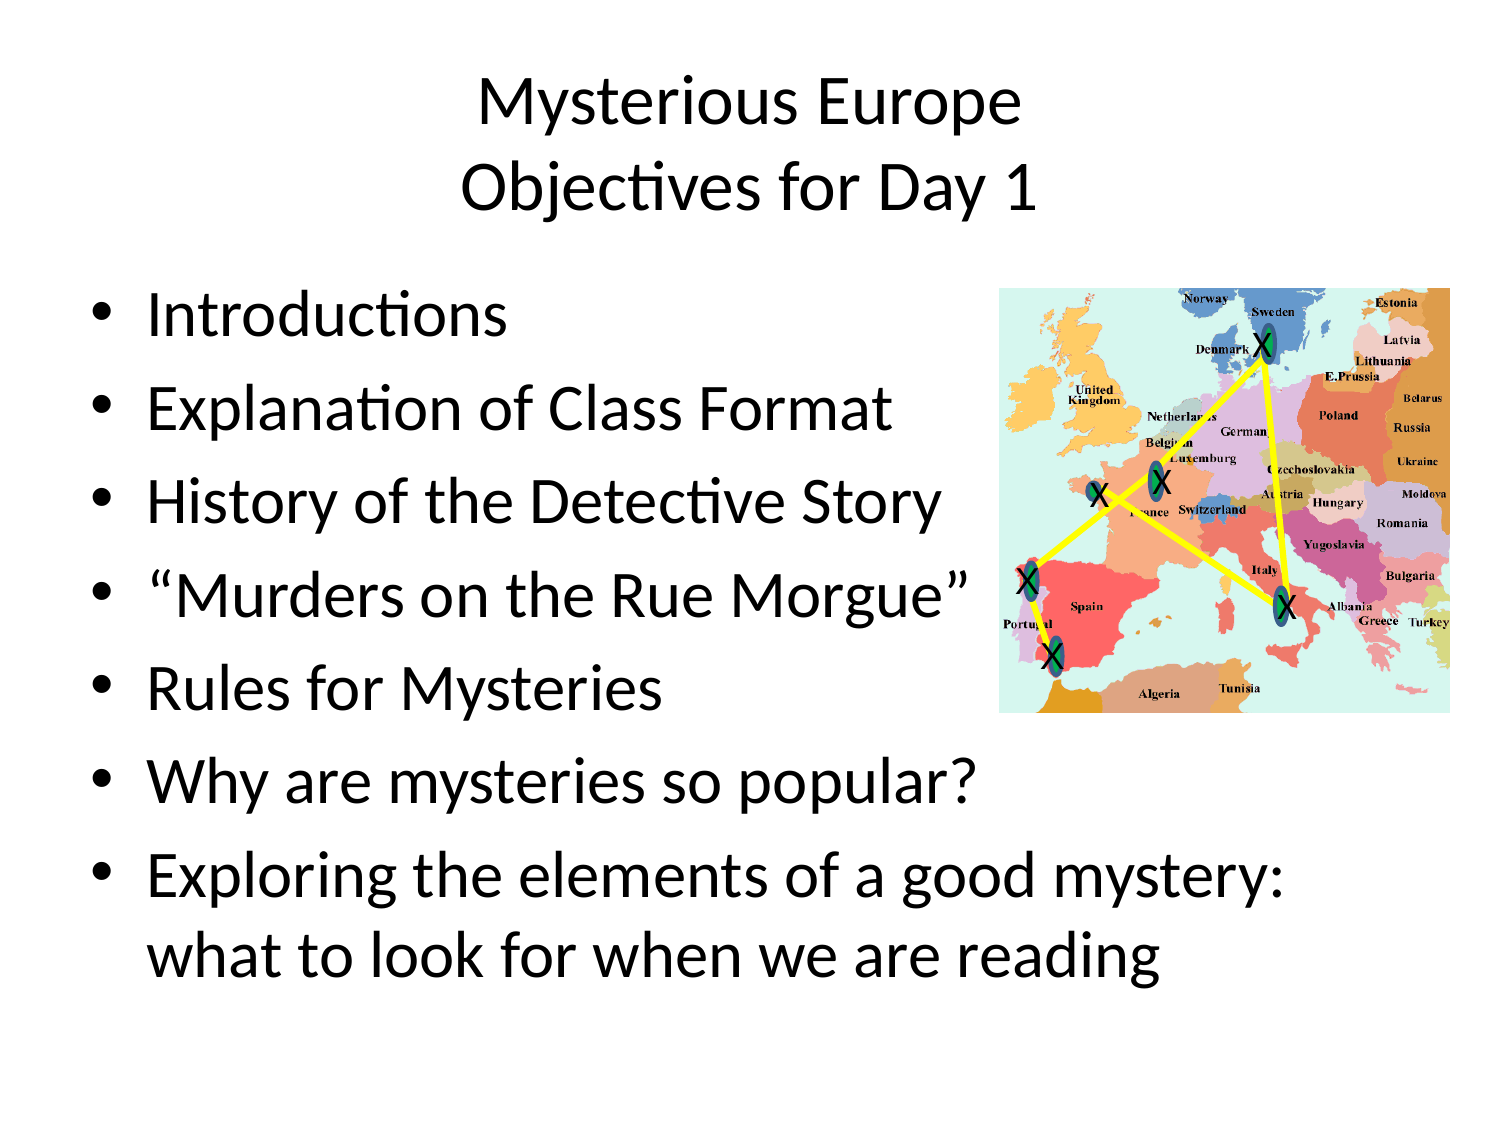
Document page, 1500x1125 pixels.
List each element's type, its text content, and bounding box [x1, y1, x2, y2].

title Mysterious Europe Objectives for Day 1 [75, 45, 1425, 233]
list Introductions Explanation of Class Format History of the Detective Story “Murders on the Rue Morgue” Rules for Mysteries Why are mysteries so popular? Exploring the elements of a good mystery: what to look for when we are reading [75, 262, 1425, 1005]
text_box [1099, 487, 1288, 613]
picture [999, 288, 1451, 713]
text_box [1149, 356, 1257, 476]
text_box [1024, 474, 1151, 576]
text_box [1262, 343, 1288, 487]
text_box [1024, 584, 1054, 663]
